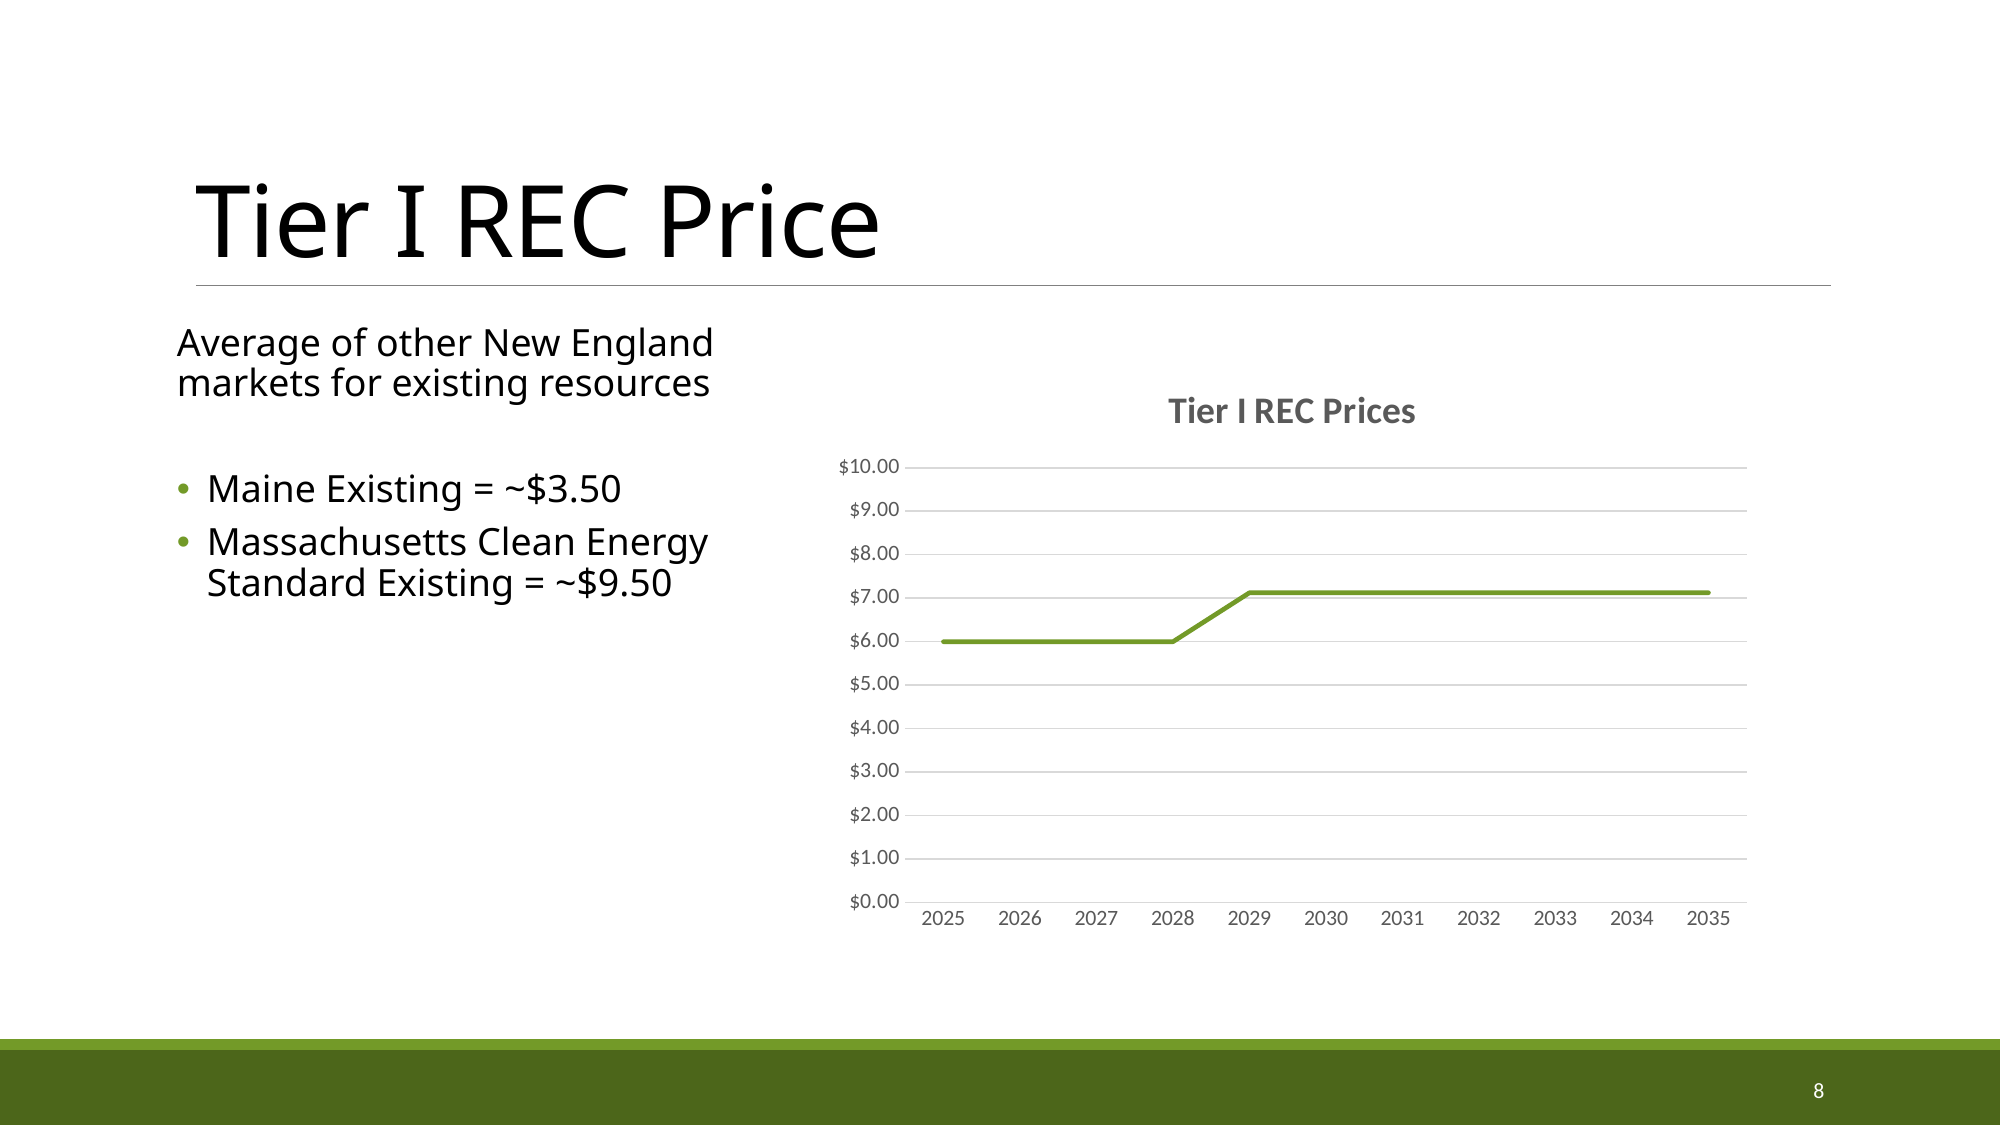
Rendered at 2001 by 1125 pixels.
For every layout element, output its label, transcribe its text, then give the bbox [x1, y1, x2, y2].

list Average of other New England markets for existing resources Maine Existing = ~$3.50 Massachusetts Clean Energy Standard Existing = ~$9.50 [143, 316, 776, 968]
chart [818, 364, 1767, 945]
title Tier I REC Price [180, 47, 1830, 285]
slide_number 8 [1624, 1059, 1840, 1120]
